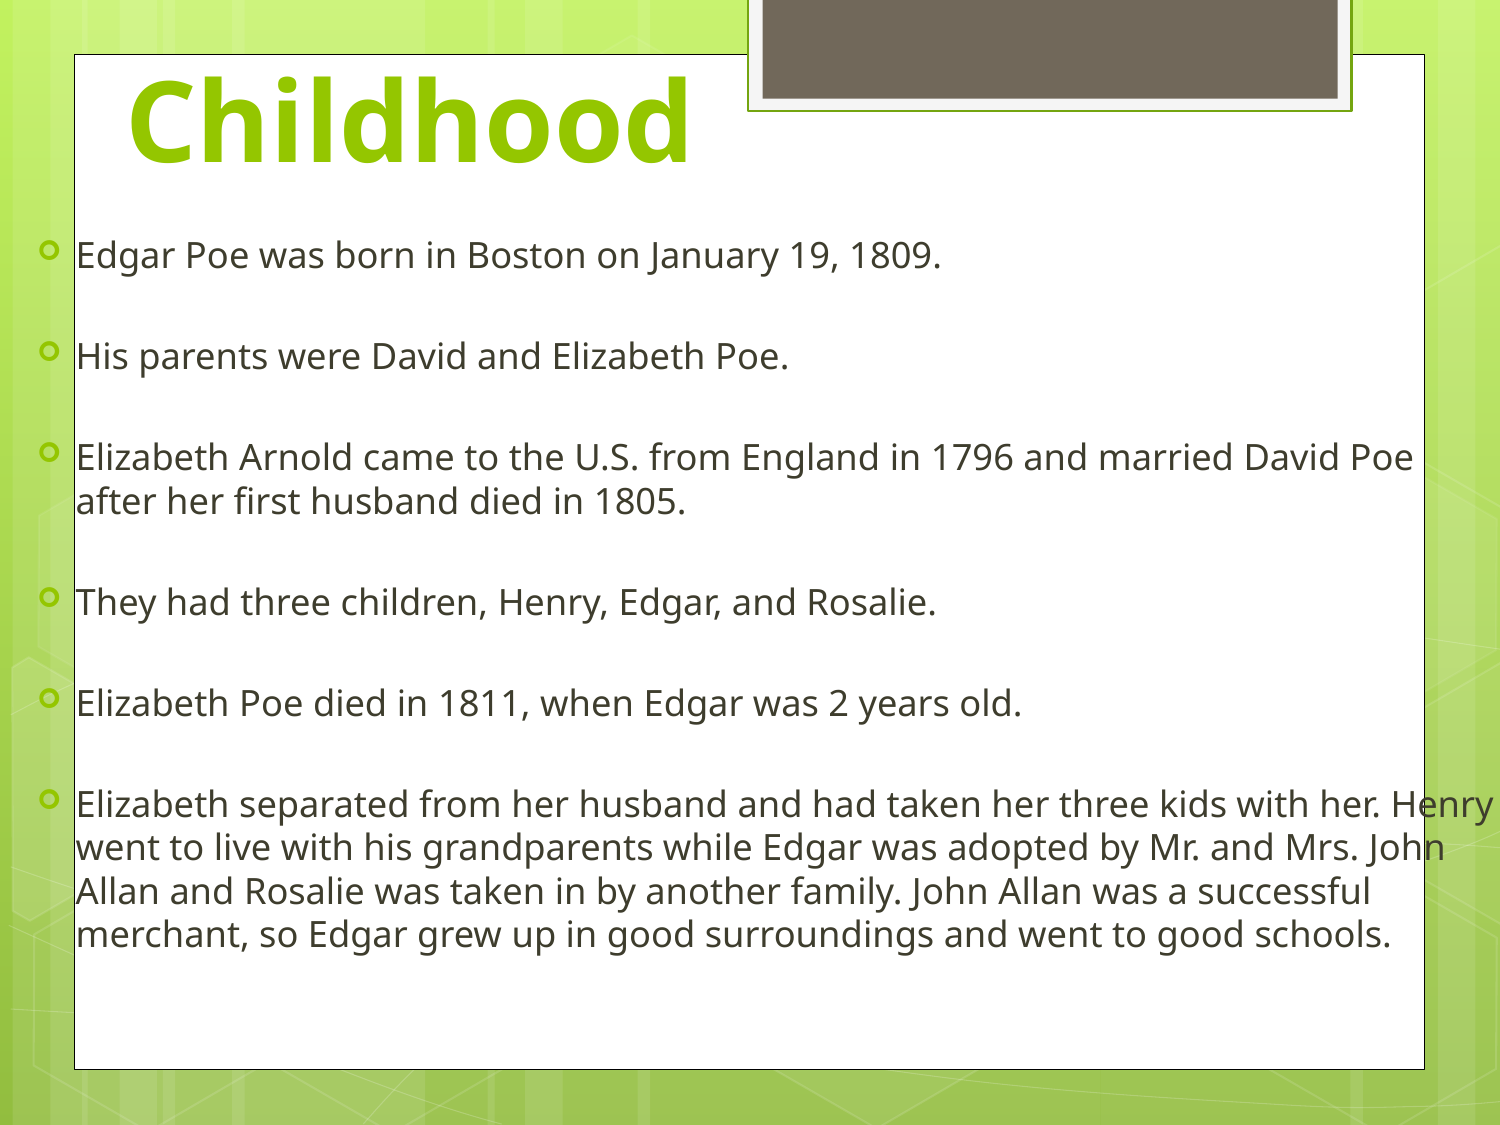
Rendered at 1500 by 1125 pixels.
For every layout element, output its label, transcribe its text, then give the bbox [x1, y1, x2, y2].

title Childhood [0, 3, 1025, 193]
list Edgar Poe was born in Boston on January 19, 1809. His parents were David and Elizabeth Poe. Elizabeth Arnold came to the U.S. from England in 1796 and married David Poe after her first husband died in 1805. They had three children, Henry, Edgar, and Rosalie. Elizabeth Poe died in 1811, when Edgar was 2 years old. Elizabeth separated from her husband and had taken her three kids with her. Henry went to live with his grandparents while Edgar was adopted by Mr. and Mrs. John Allan and Rosalie was taken in by another family. John Allan was a successful merchant, so Edgar grew up in good surroundings and went to good schools. [12, 224, 1500, 1100]
